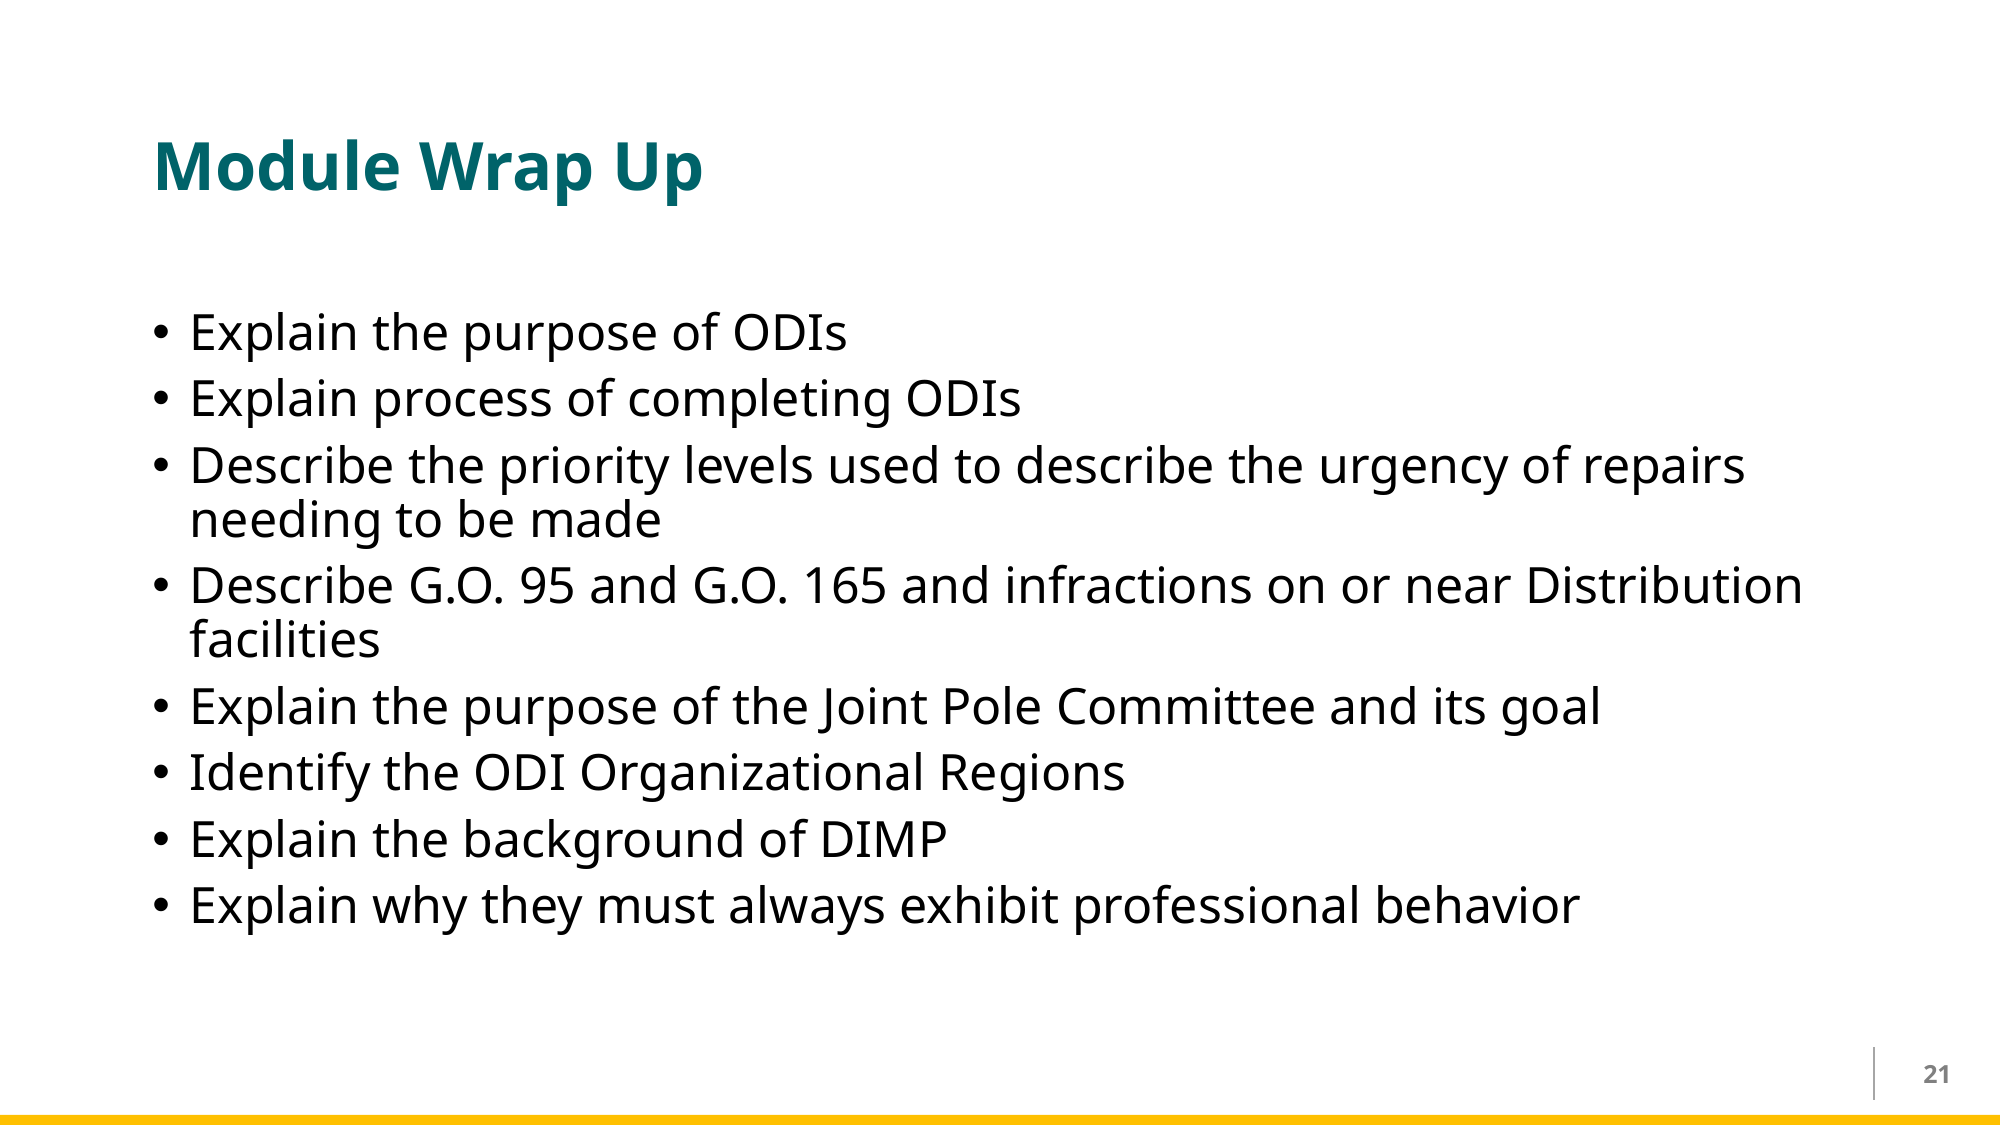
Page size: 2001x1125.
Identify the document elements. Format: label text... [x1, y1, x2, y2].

list Explain the purpose of ODIs Explain process of completing ODIs Describe the priority levels used to describe the urgency of repairs needing to be made Describe G.O. 95 and G.O. 165 and infractions on or near Distribution facilities Explain the purpose of the Joint Pole Committee and its goal Identify the ODI Organizational Regions Explain the background of DIMP Explain why they must always exhibit professional behavior [137, 299, 1918, 1014]
title Module Wrap Up [137, 59, 1863, 278]
